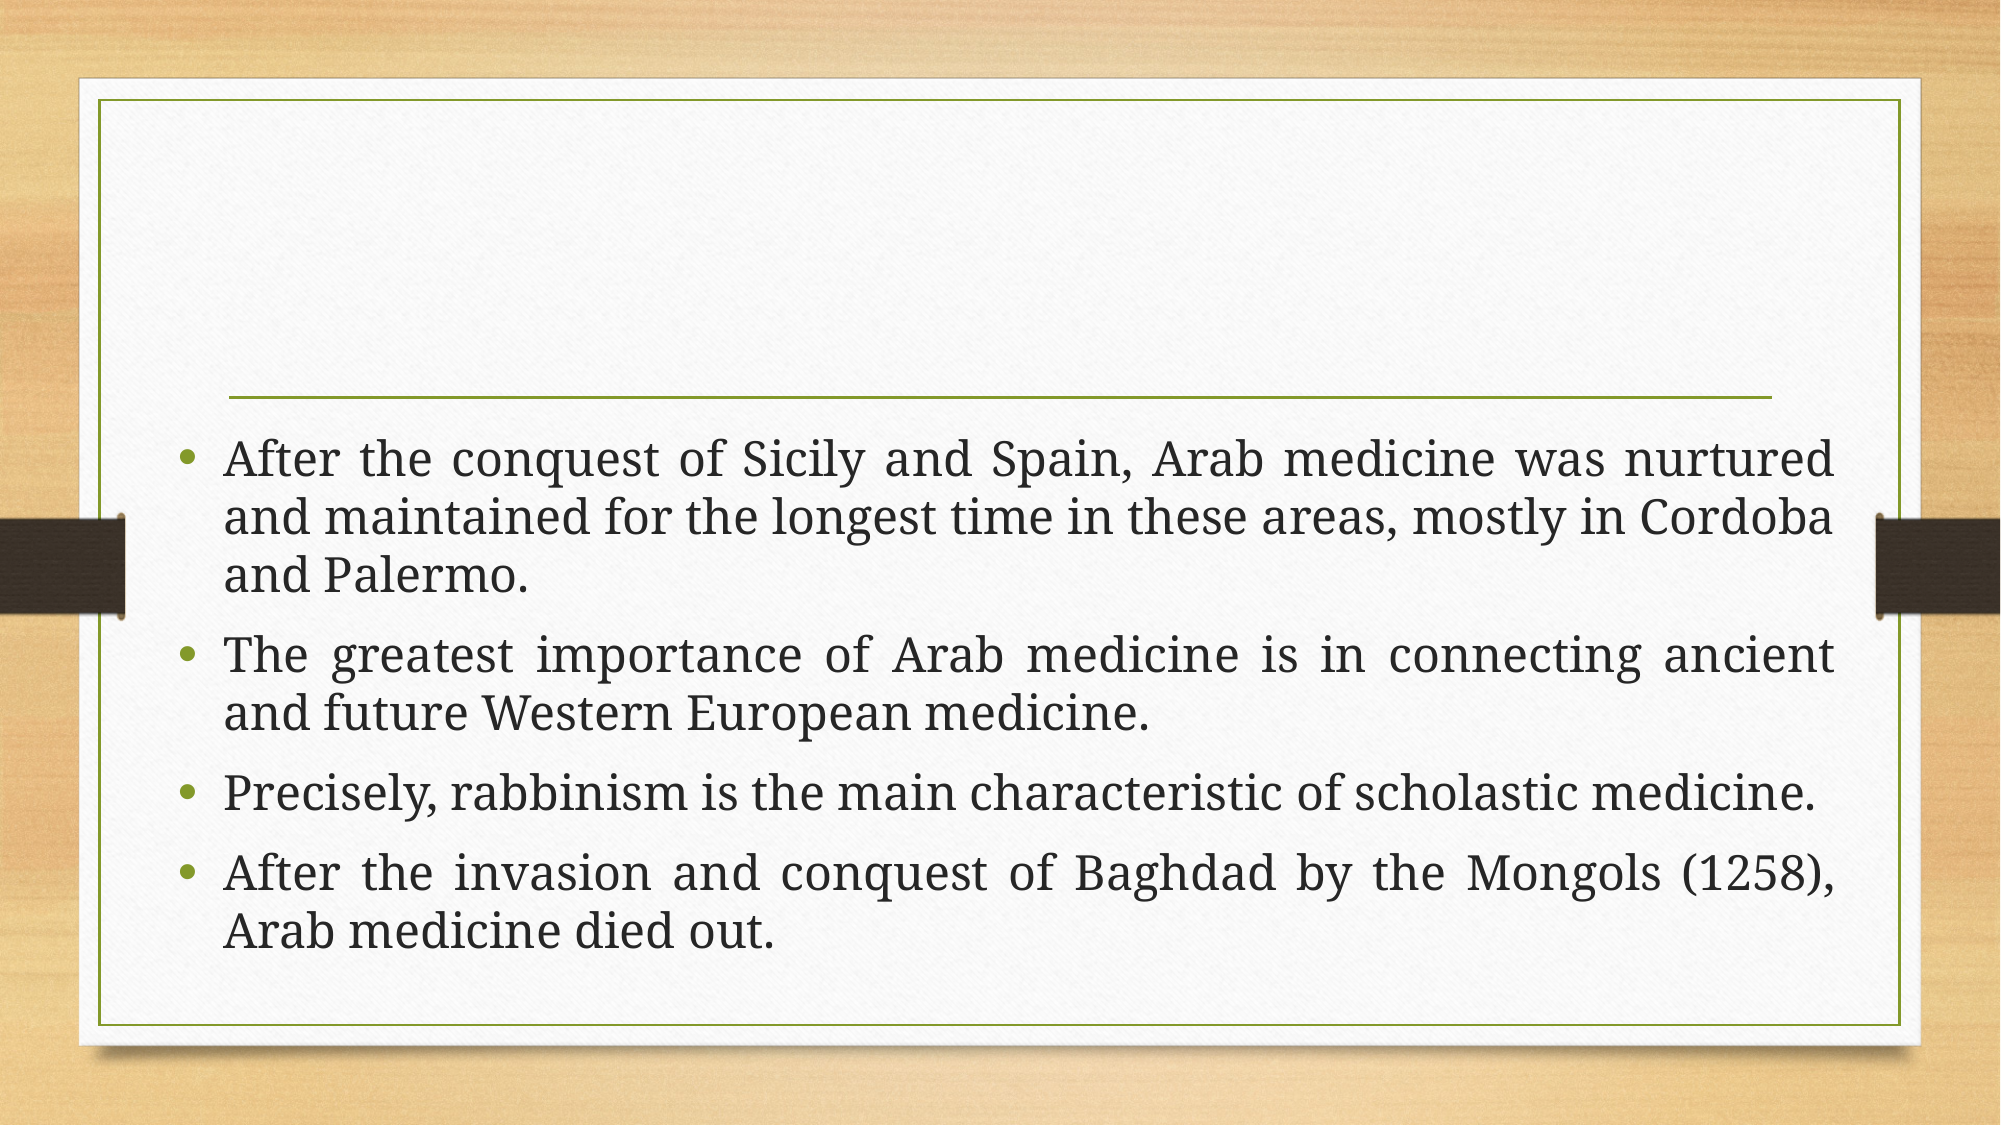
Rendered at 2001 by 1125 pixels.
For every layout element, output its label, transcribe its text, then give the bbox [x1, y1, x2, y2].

picture [0, 0, 2001, 1125]
list After the conquest of Sicily and Spain, Arab medicine was nurtured and maintained for the longest time in these areas, mostly in Cordoba and Palermo. The greatest importance of Arab medicine is in connecting ancient and future Western European medicine. Precisely, rabbinism is the main characteristic of scholastic medicine. After the invasion and conquest of Baghdad by the Mongols (1258), Arab medicine died out. [162, 420, 1852, 975]
